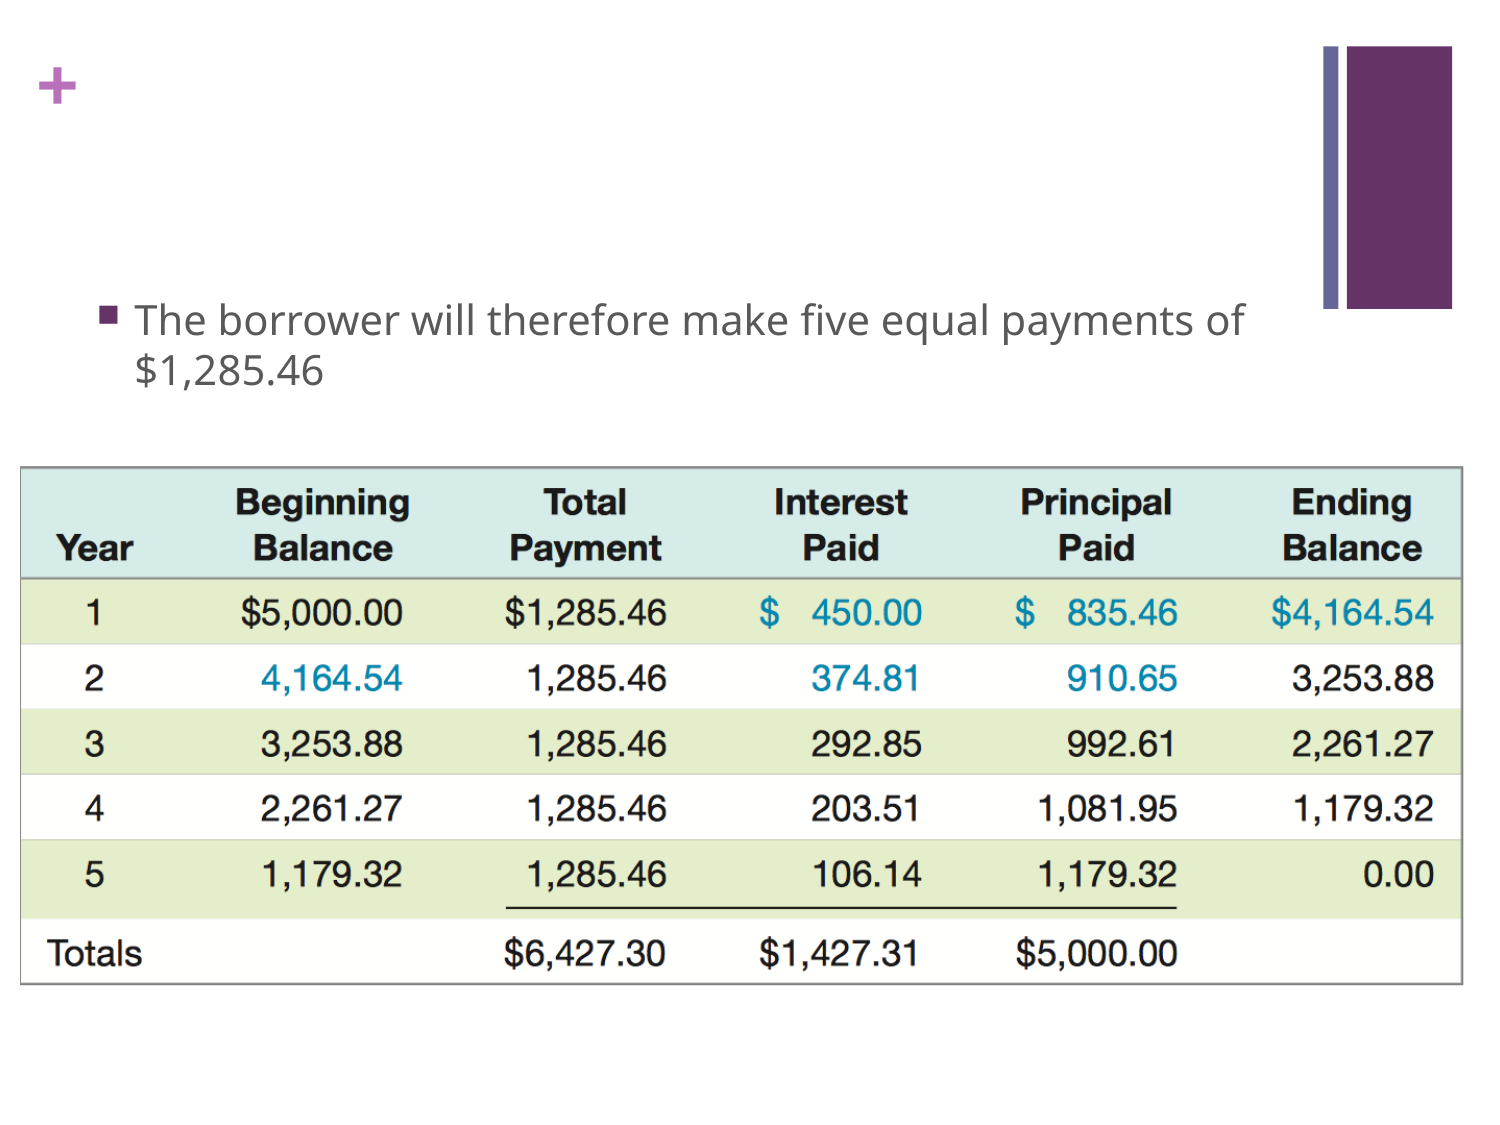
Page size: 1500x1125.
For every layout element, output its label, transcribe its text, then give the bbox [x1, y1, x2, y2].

list The borrower will therefore make five equal payments of $1,285.46 [81, 286, 1322, 457]
picture [20, 460, 1480, 1006]
